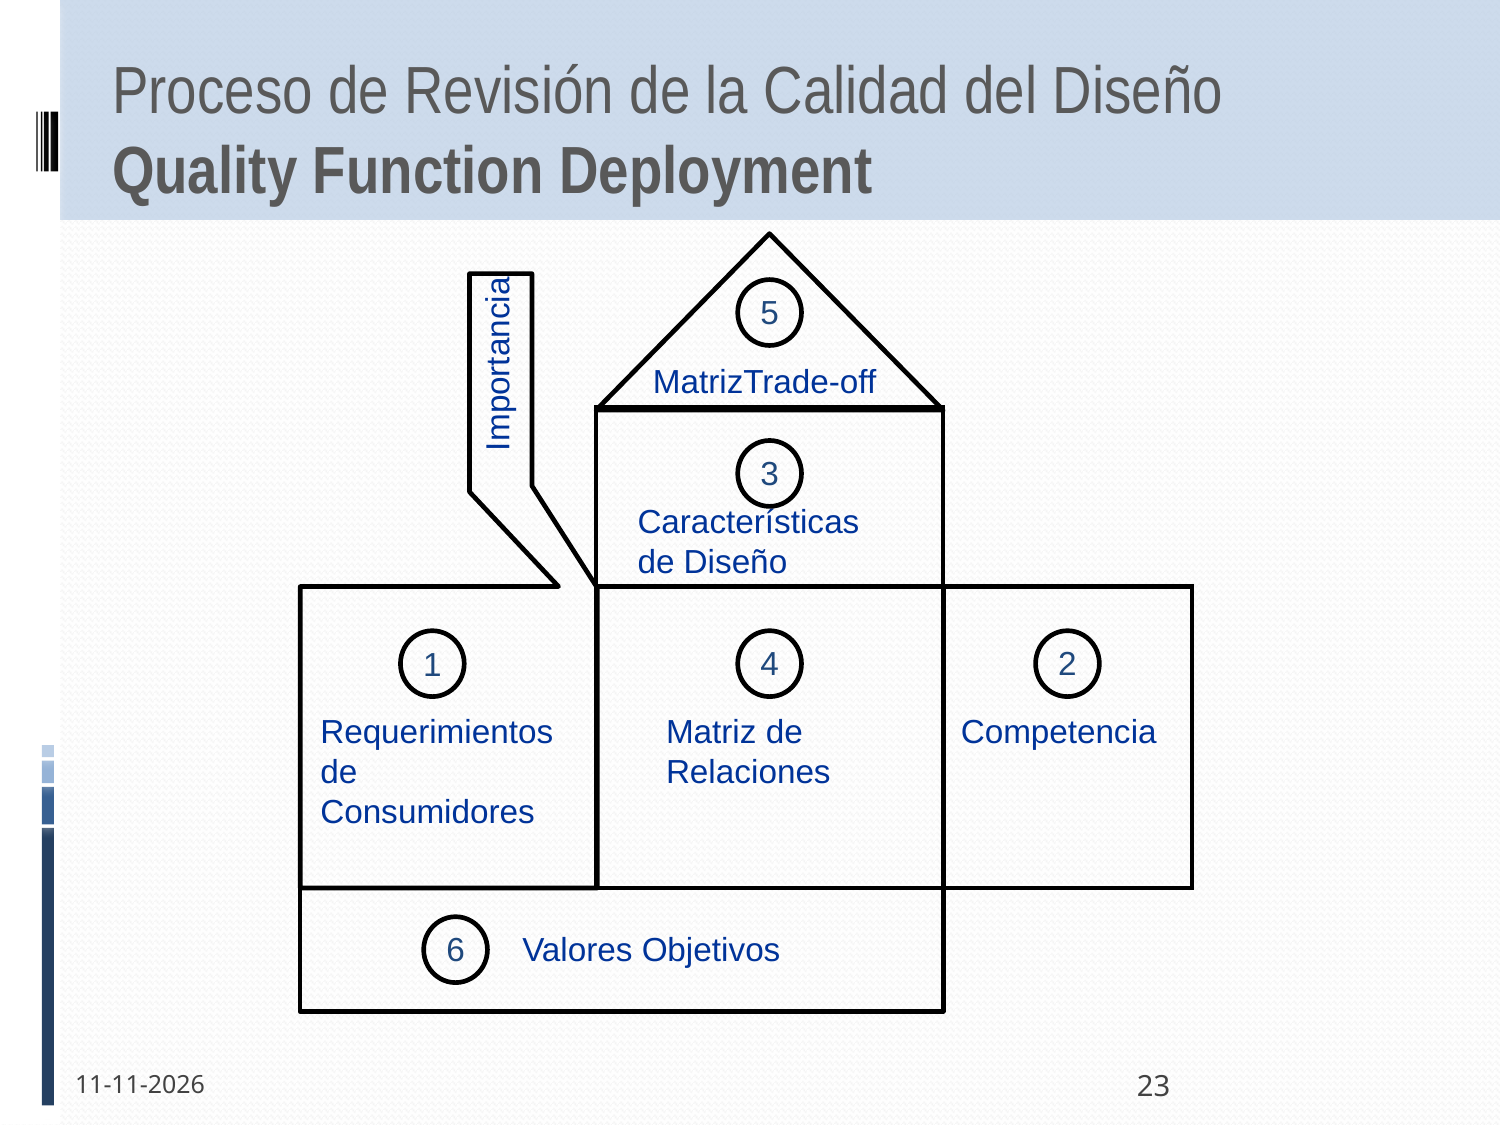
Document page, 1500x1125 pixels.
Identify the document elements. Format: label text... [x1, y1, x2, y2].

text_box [274, 208, 1226, 1059]
slide_number 23 [1045, 1071, 1171, 1107]
title Proceso de Revisión de la Calidad del Diseño Quality Function Deployment [111, 18, 1436, 207]
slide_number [75, 1042, 243, 1103]
